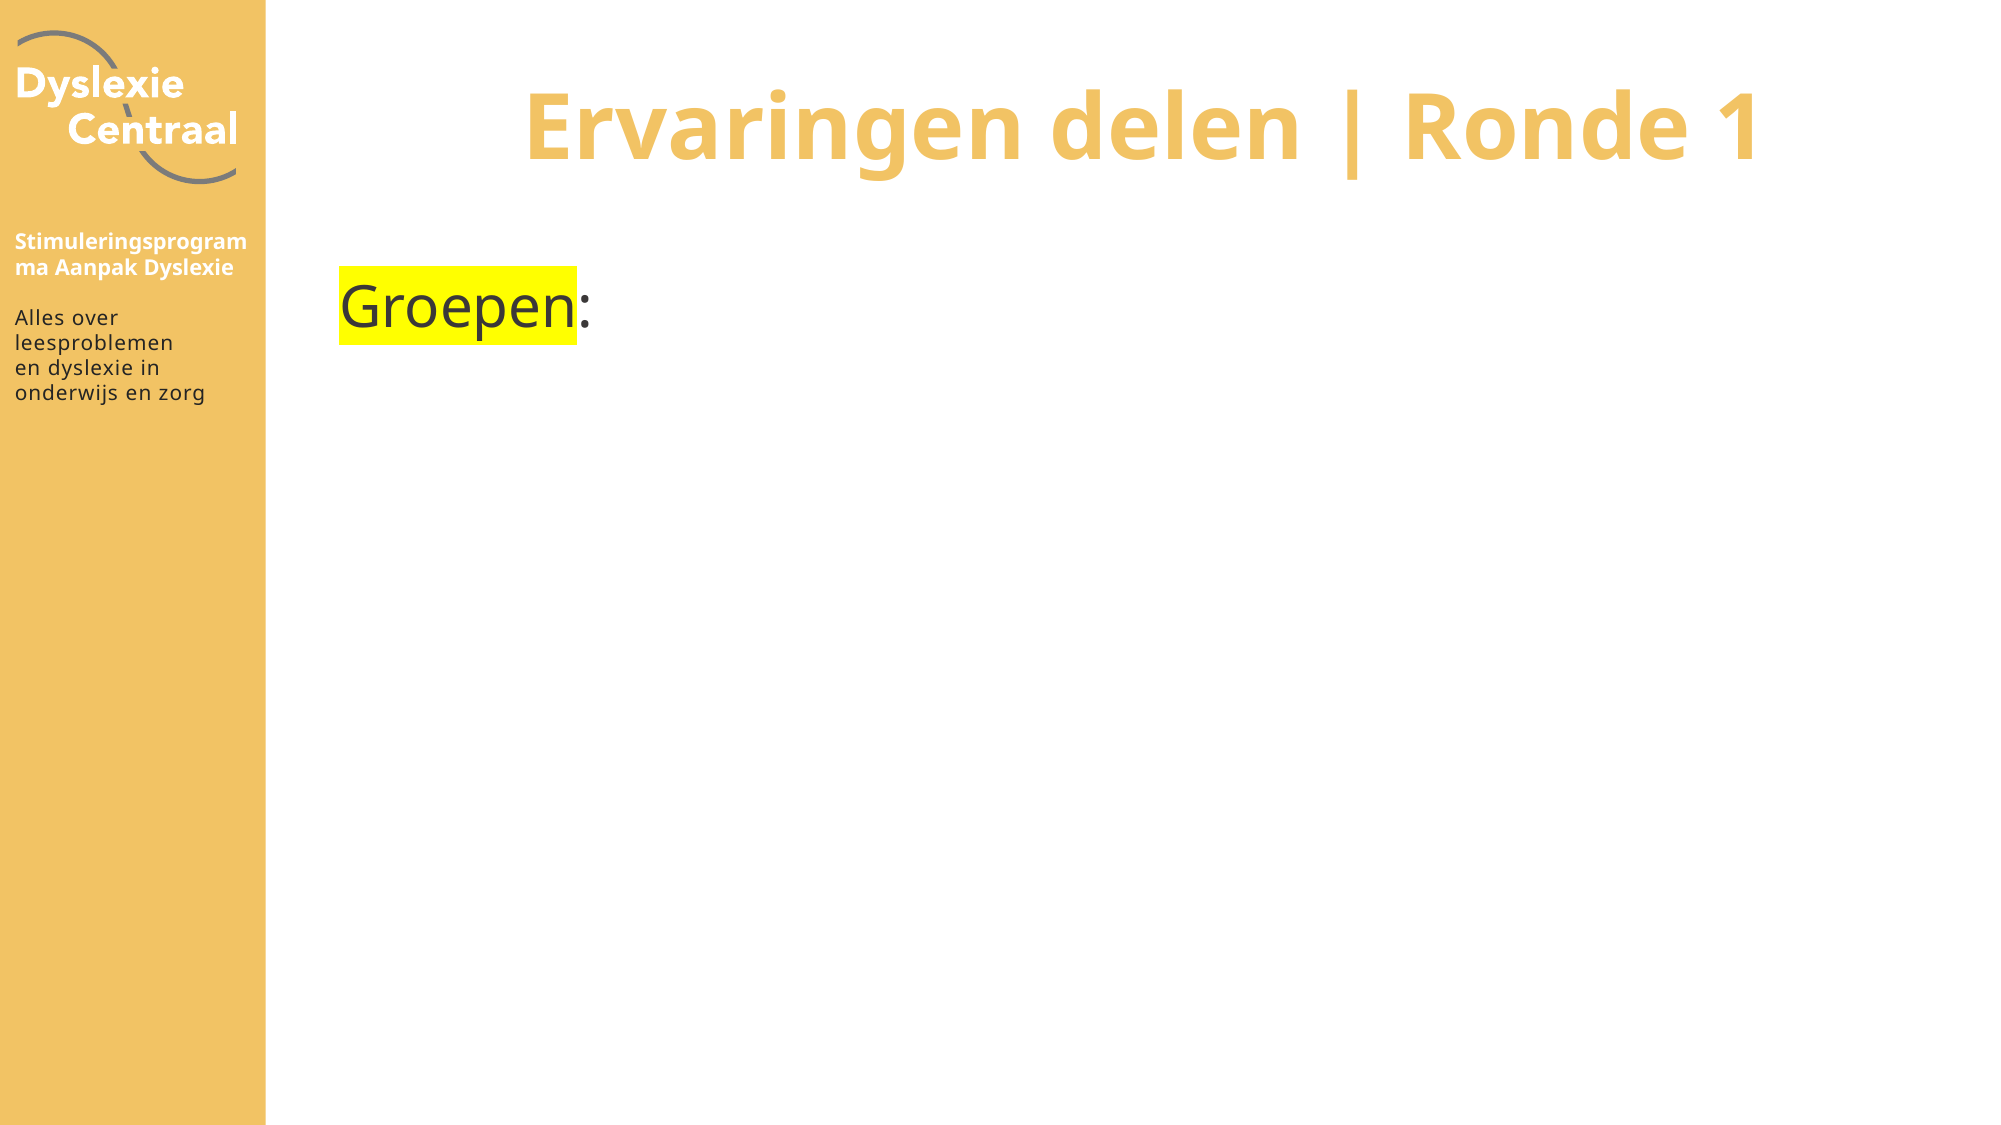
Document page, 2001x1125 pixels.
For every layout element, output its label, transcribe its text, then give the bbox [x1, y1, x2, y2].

list Groepen: [324, 248, 1967, 1070]
title Ervaringen delen | Ronde 1 [324, 39, 1967, 220]
